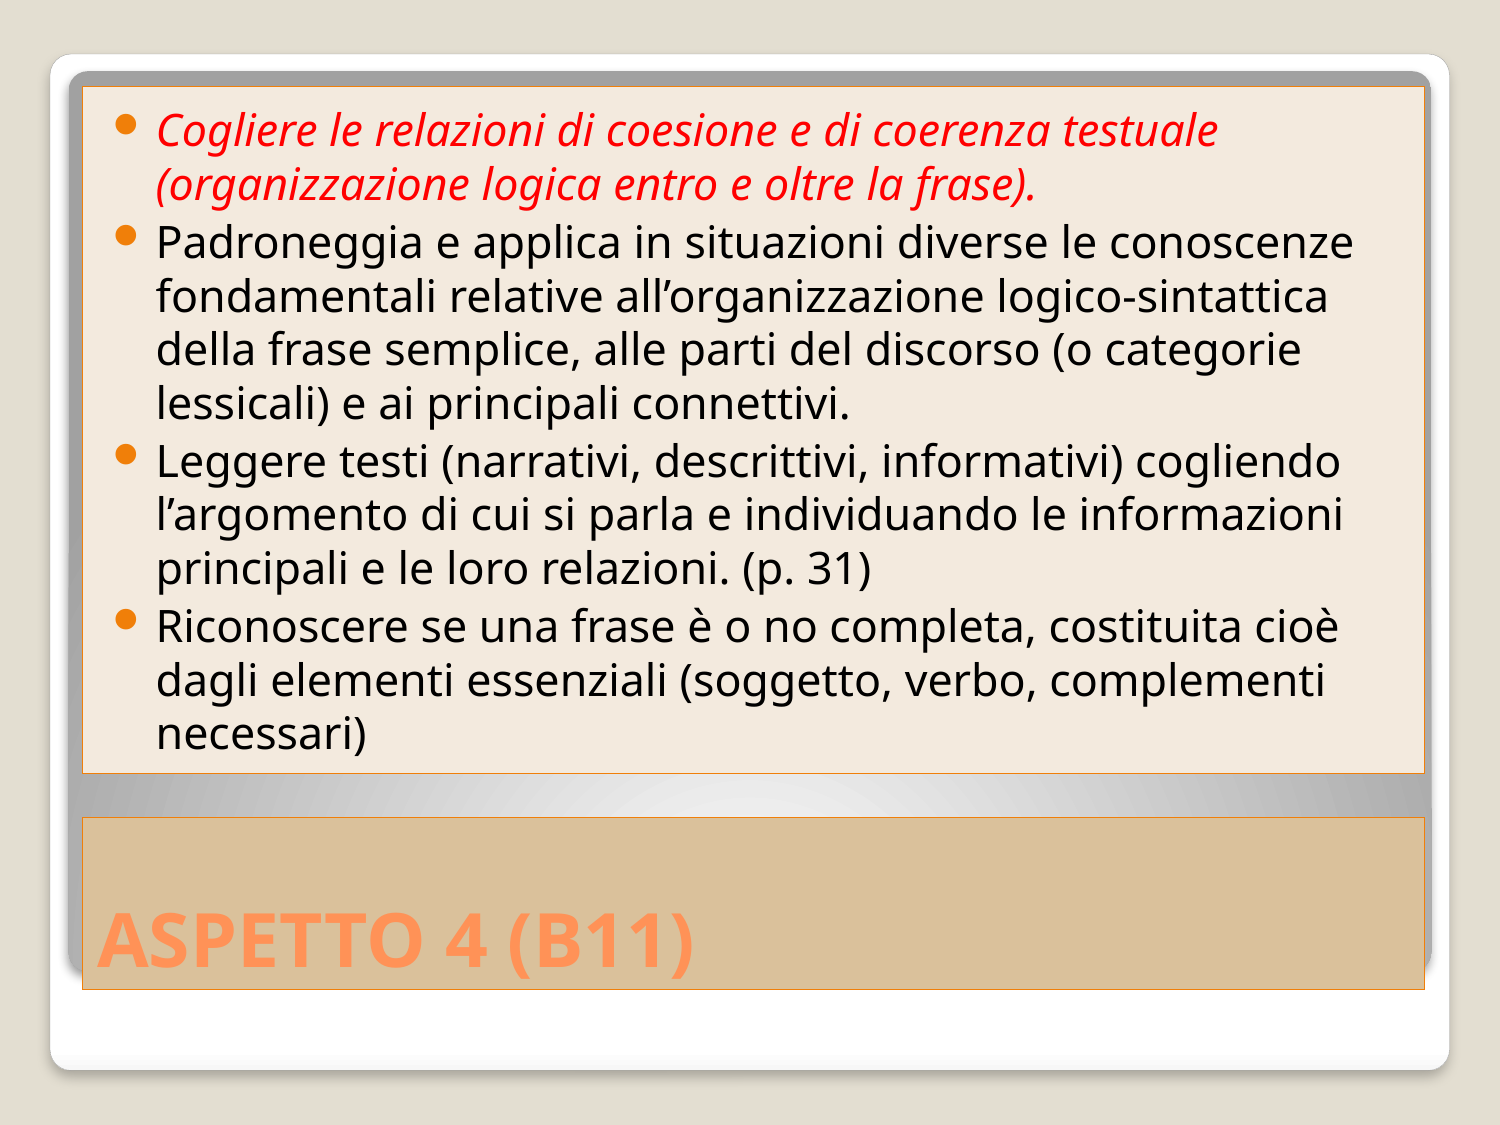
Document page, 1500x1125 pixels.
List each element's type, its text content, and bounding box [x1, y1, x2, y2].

title ASPETTO 4 (B11) [82, 817, 1425, 990]
list Cogliere le relazioni di coesione e di coerenza testuale (organizzazione logica entro e oltre la frase). Padroneggia e applica in situazioni diverse le conoscenze fondamentali relative all’organizzazione logico-sintattica della frase semplice, alle parti del discorso (o categorie lessicali) e ai principali connettivi. Leggere testi (narrativi, descrittivi, informativi) cogliendo l’argomento di cui si parla e individuando le informazioni principali e le loro relazioni. (p. 31) Riconoscere se una frase è o no completa, costituita cioè dagli elementi essenziali (soggetto, verbo, complementi necessari) [82, 86, 1425, 774]
